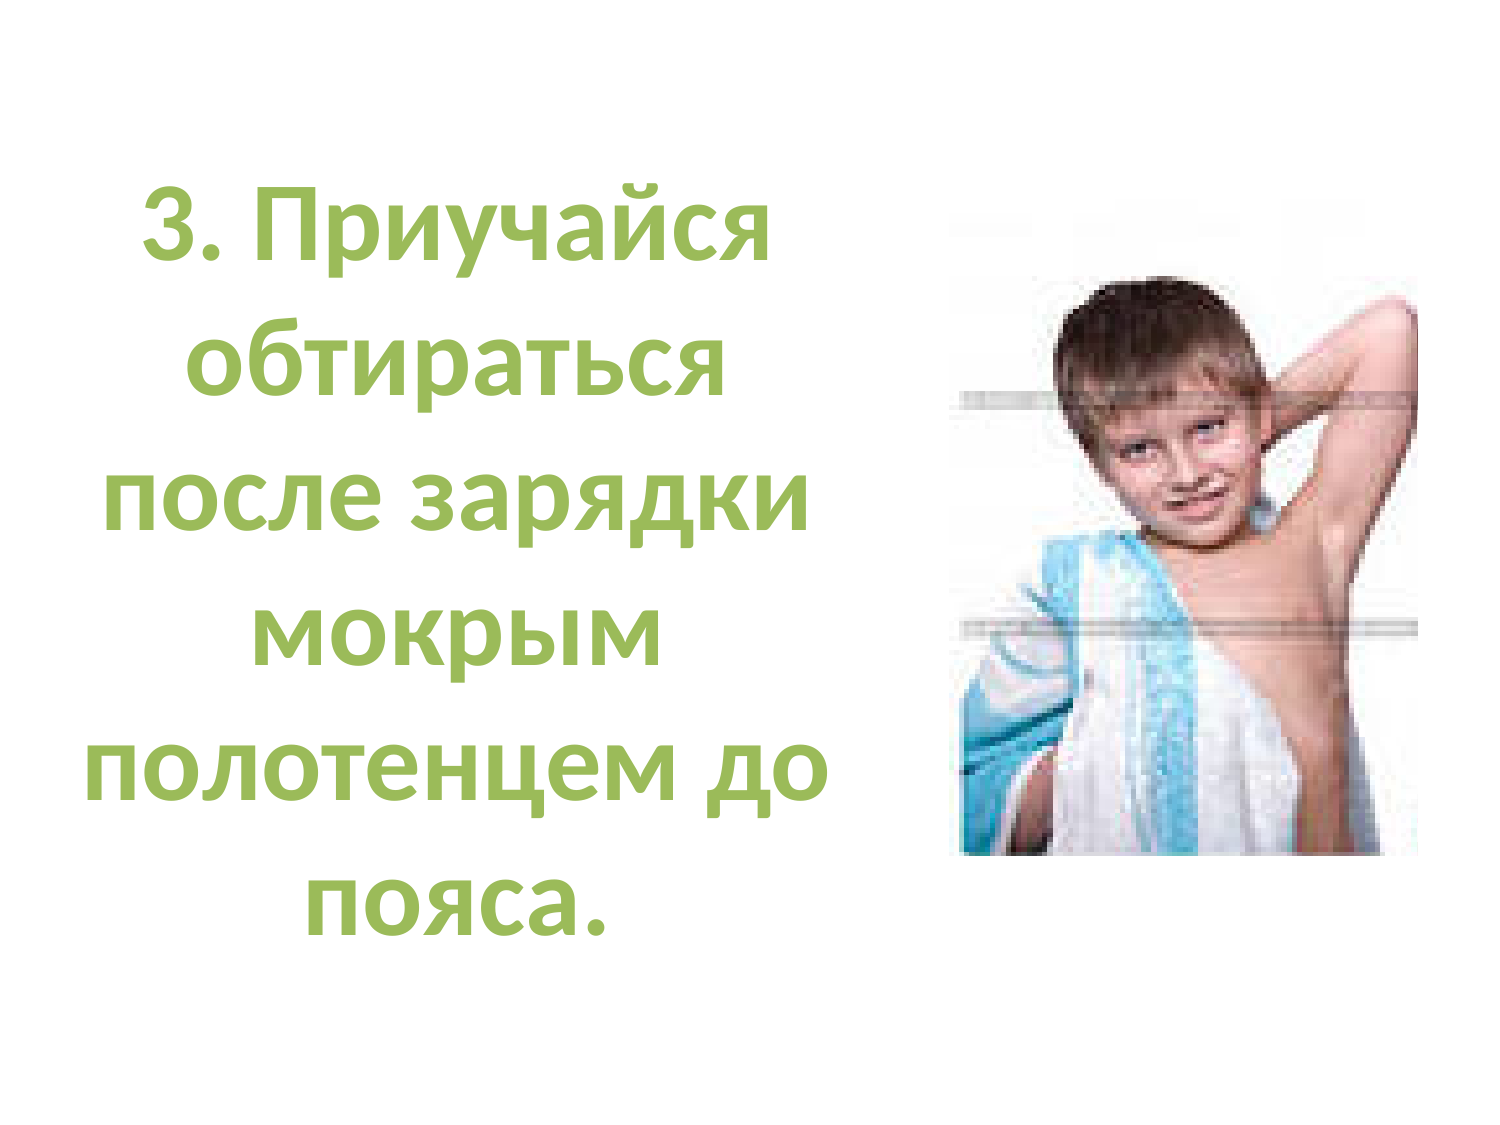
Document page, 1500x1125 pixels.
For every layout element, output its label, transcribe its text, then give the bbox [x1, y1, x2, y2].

text_box 3. Приучайся обтираться после зарядки мокрым полотенцем до пояса. [58, 140, 856, 966]
picture [948, 198, 1419, 856]
